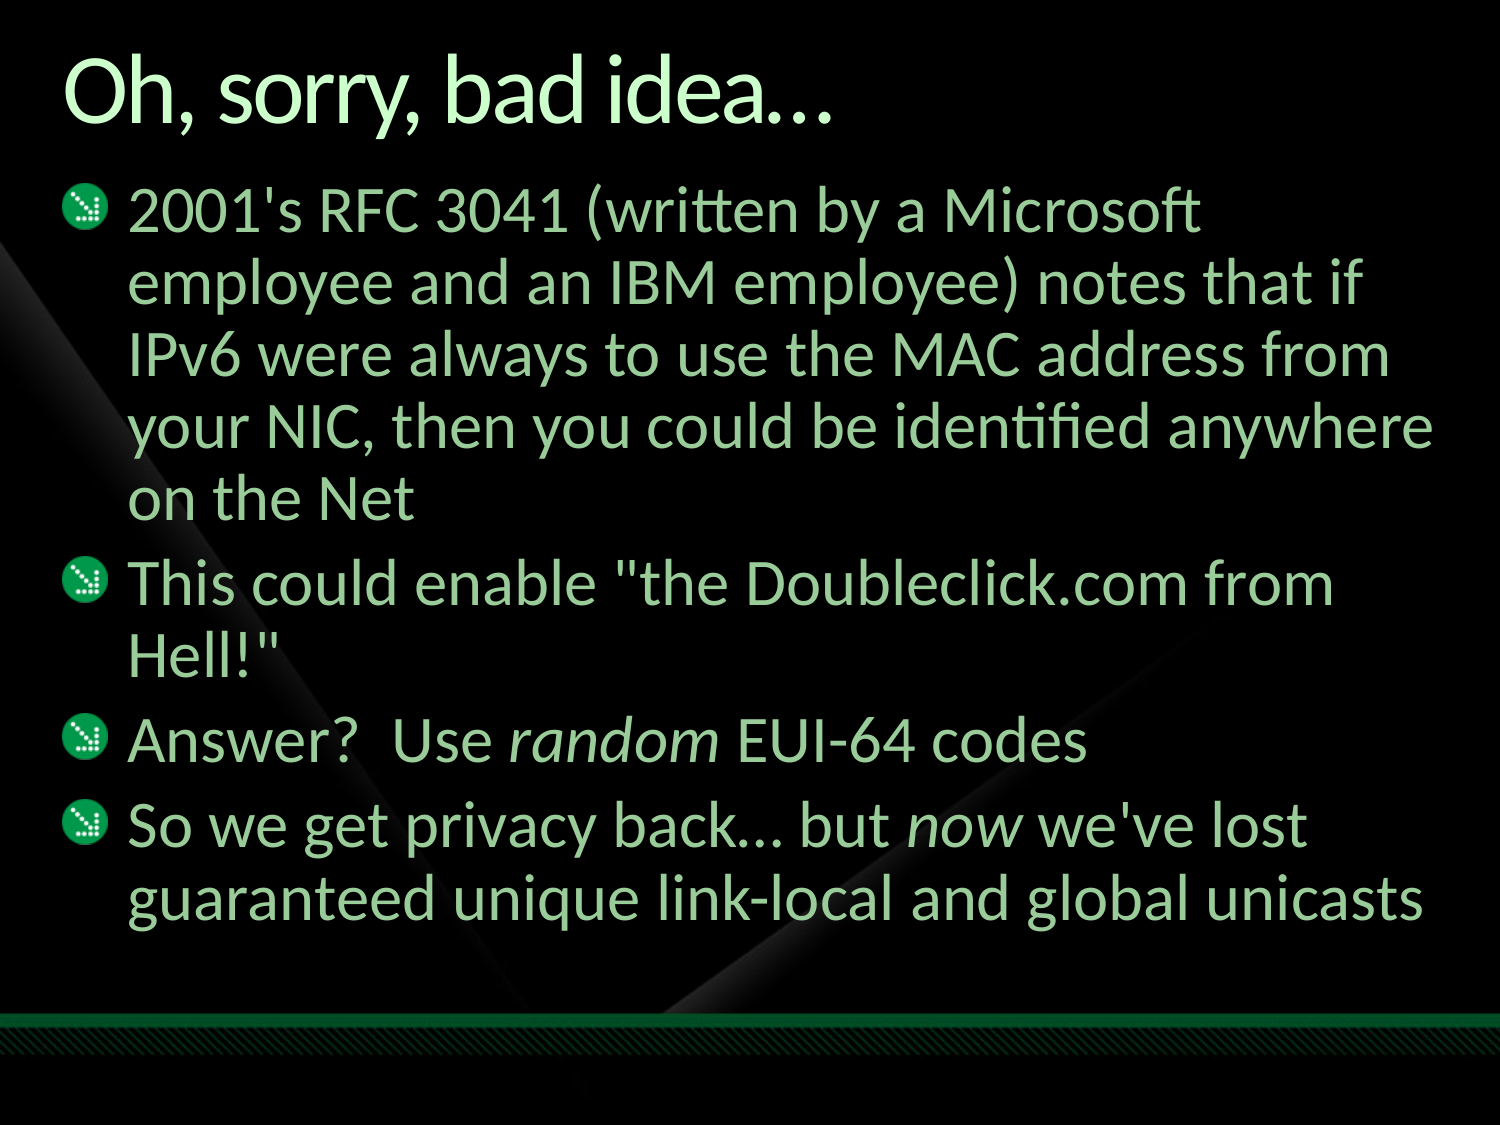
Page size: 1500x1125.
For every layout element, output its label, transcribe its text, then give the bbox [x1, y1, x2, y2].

list 2001's RFC 3041 (written by a Microsoft employee and an IBM employee) notes that if IPv6 were always to use the MAC address from your NIC, then you could be identified anywhere on the Net This could enable "the Doubleclick.com from Hell!" Answer? Use random EUI-64 codes So we get privacy back… but now we've lost guaranteed unique link-local and global unicasts [62, 174, 1438, 1024]
picture [0, 0, 1500, 1125]
title Oh, sorry, bad idea… [62, 37, 1438, 147]
